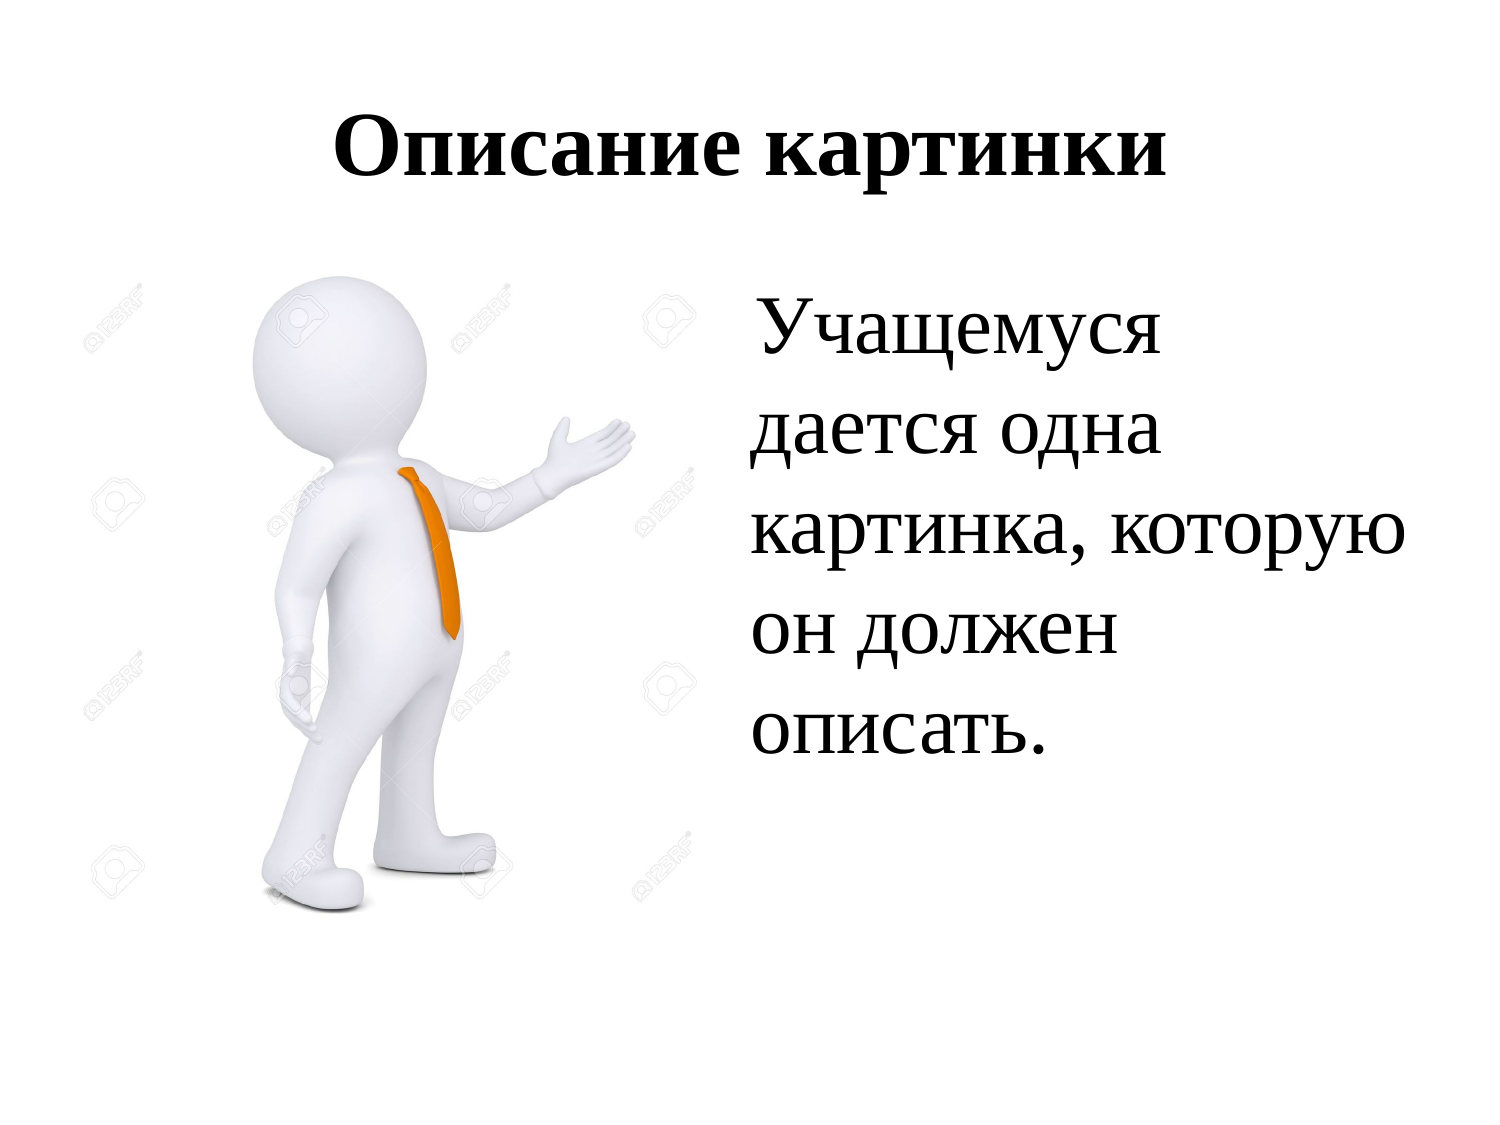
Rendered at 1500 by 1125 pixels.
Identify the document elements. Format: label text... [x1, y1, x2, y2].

title Описание картинки [75, 45, 1425, 233]
list Учащемуся дается одна картинка, которую он должен описать. [679, 262, 1425, 1005]
picture [64, 266, 716, 918]
